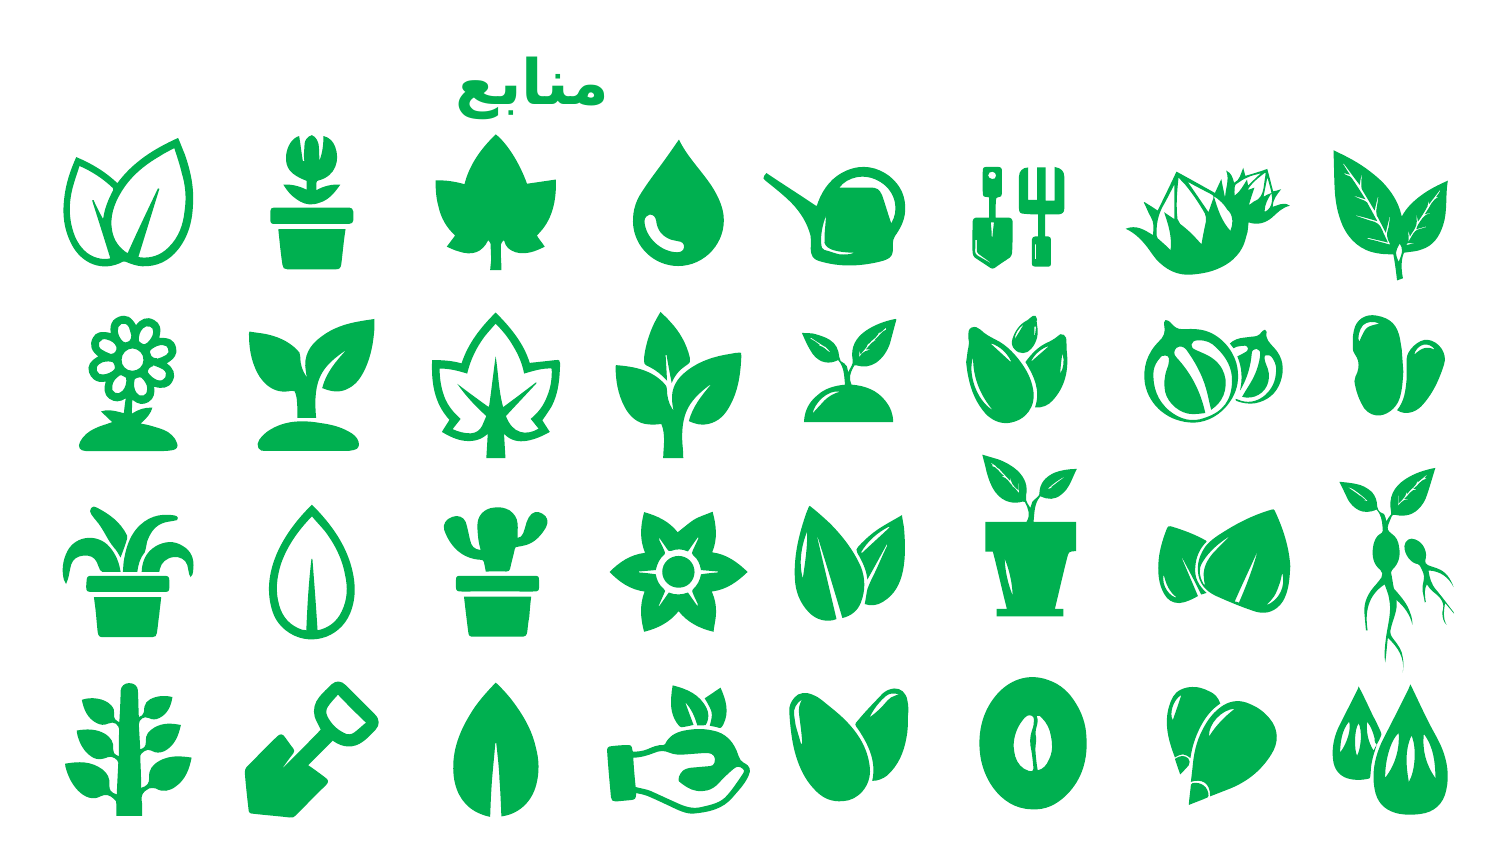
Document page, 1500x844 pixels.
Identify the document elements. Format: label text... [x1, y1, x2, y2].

text_box [1190, 701, 1277, 797]
text_box [966, 326, 1034, 424]
text_box [1339, 467, 1436, 673]
text_box [609, 511, 748, 632]
text_box [244, 681, 379, 818]
text_box [789, 693, 871, 802]
text_box [278, 229, 346, 270]
text_box [1397, 339, 1445, 413]
text_box [1144, 320, 1239, 423]
text_box [455, 575, 540, 592]
text_box [86, 575, 170, 592]
text_box [1018, 166, 1065, 267]
text_box [1166, 686, 1221, 759]
text_box [1332, 686, 1382, 780]
text_box [763, 166, 906, 266]
text_box [1197, 509, 1291, 613]
text_box [644, 311, 690, 384]
text_box [856, 515, 905, 606]
text_box [1174, 756, 1190, 775]
text_box [794, 505, 865, 621]
text_box [62, 537, 121, 585]
text_box [615, 352, 742, 459]
text_box [972, 166, 1013, 269]
text_box [855, 688, 909, 781]
text_box [1011, 315, 1038, 354]
text_box [283, 135, 341, 205]
text_box [431, 312, 561, 459]
text_box [1373, 684, 1448, 815]
text_box [1158, 526, 1207, 604]
text_box [443, 507, 548, 572]
text_box [270, 207, 354, 224]
text_box [141, 542, 194, 578]
text_box [979, 677, 1087, 810]
text_box [1025, 334, 1068, 408]
text_box [1125, 167, 1290, 275]
text_box [1404, 538, 1455, 625]
text_box [435, 134, 556, 271]
text_box [78, 315, 178, 452]
text_box [122, 514, 178, 572]
text_box [662, 555, 695, 588]
text_box [90, 506, 128, 558]
text_box [268, 504, 355, 640]
text_box [63, 137, 194, 267]
text_box [257, 421, 359, 451]
text_box [248, 318, 375, 418]
text_box [463, 596, 532, 637]
text_box [801, 318, 897, 423]
text_box [982, 454, 1077, 617]
text_box [607, 729, 750, 814]
text_box [453, 682, 539, 817]
text_box [632, 139, 724, 267]
text_box [65, 683, 192, 816]
text_box [1188, 782, 1209, 805]
text_box [1333, 150, 1448, 281]
text_box [1352, 315, 1404, 416]
text_box [671, 685, 709, 728]
text_box [93, 597, 162, 638]
text_box [1229, 329, 1283, 404]
text_box منابع [32, 26, 625, 121]
text_box [704, 687, 727, 728]
